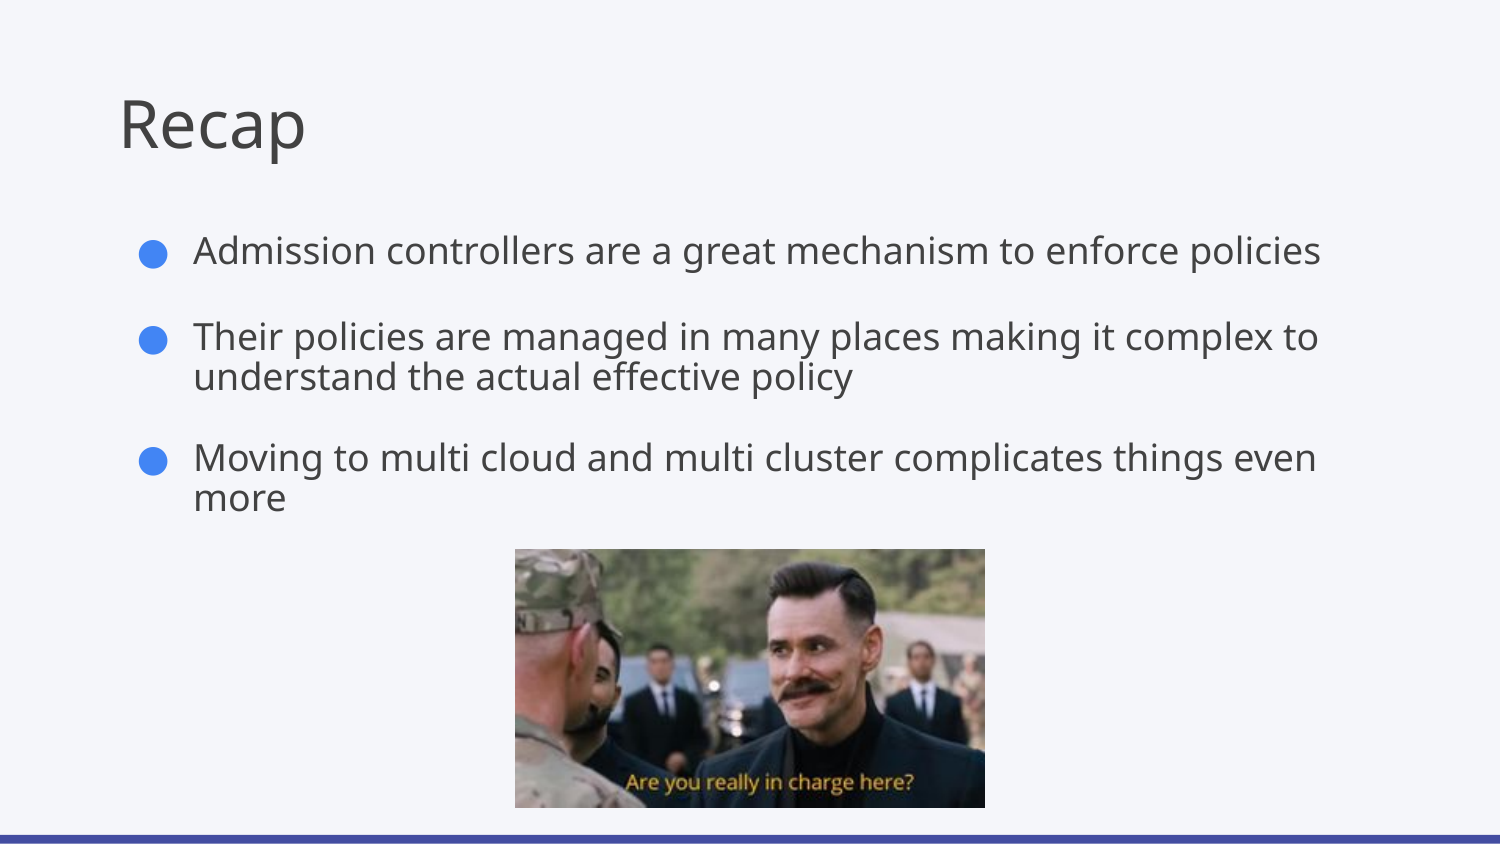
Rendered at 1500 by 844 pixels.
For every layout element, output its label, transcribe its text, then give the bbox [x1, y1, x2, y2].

picture [515, 549, 985, 808]
title Recap [103, 44, 1397, 208]
list Admission controllers are a great mechanism to enforce policies Their policies are managed in many places making it complex to understand the actual effective policy Moving to multi cloud and multi cluster complicates things even more [103, 224, 1397, 760]
